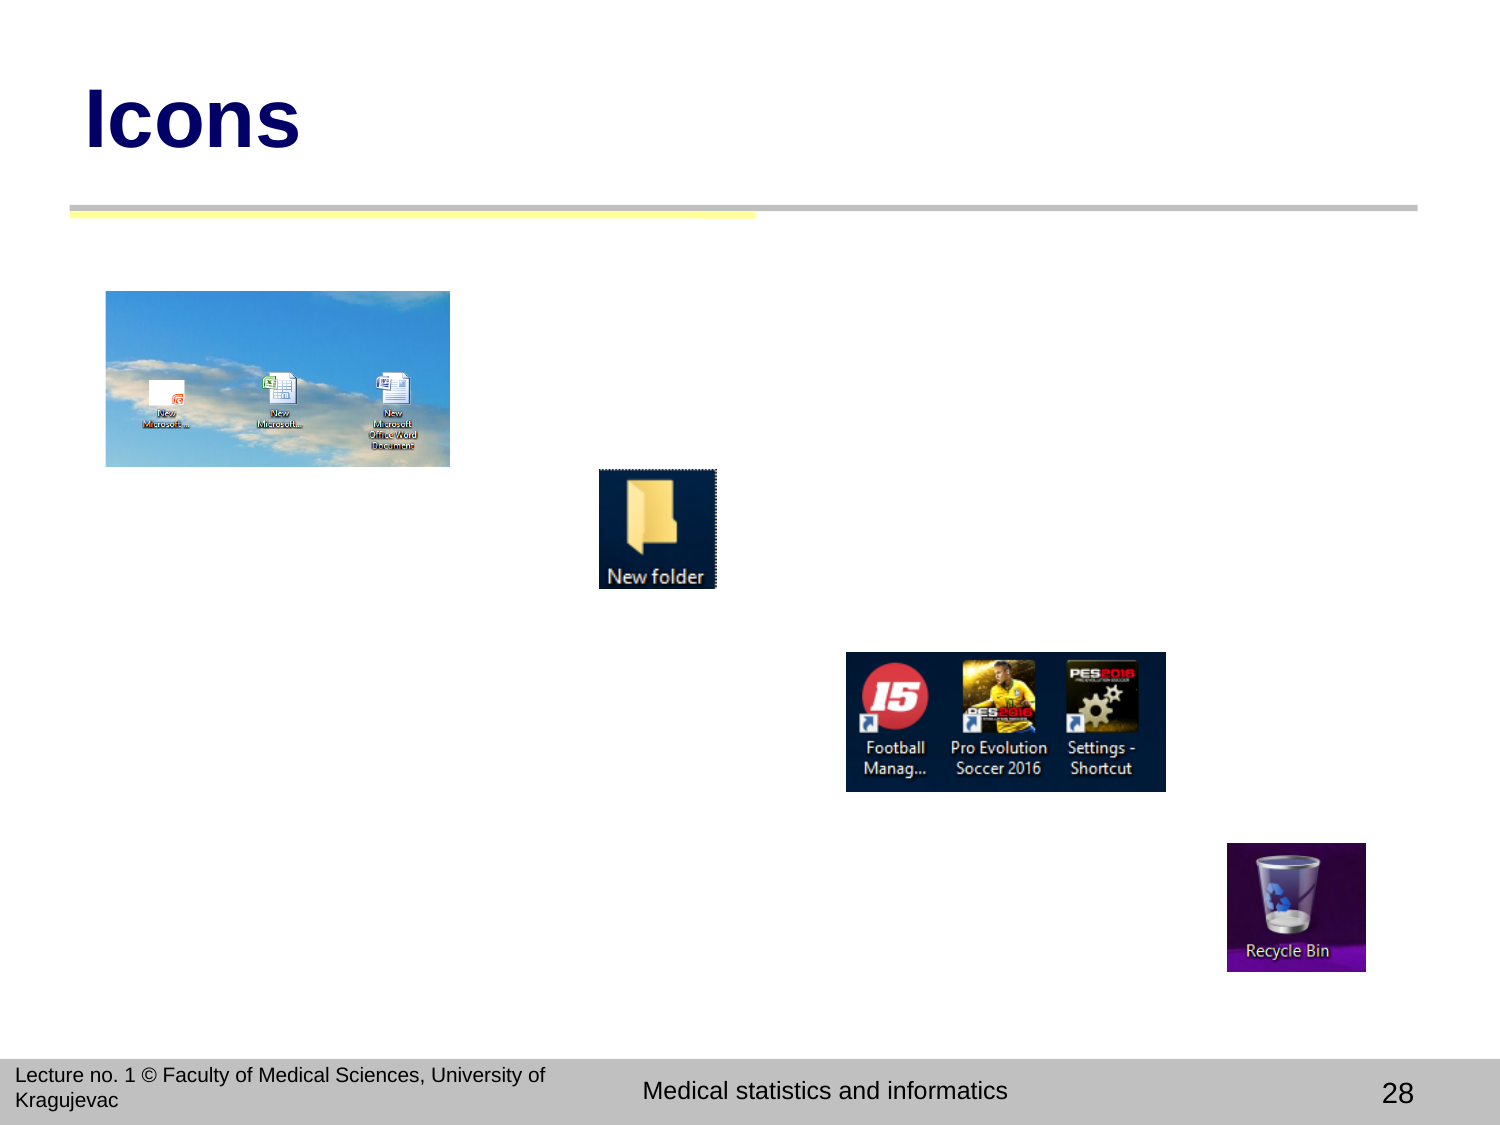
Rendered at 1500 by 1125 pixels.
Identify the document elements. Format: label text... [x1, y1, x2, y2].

title Icons [69, 19, 1426, 208]
slide_number Lecture no. 1 © Faculty of Medical Sciences, University of Kragujevac [0, 1053, 624, 1108]
footer Medical statistics and informatics [512, 1066, 1140, 1125]
picture [599, 469, 717, 589]
picture [1227, 843, 1366, 972]
picture [105, 291, 451, 467]
slide_number 28 [1161, 1066, 1430, 1125]
picture [846, 652, 1167, 792]
